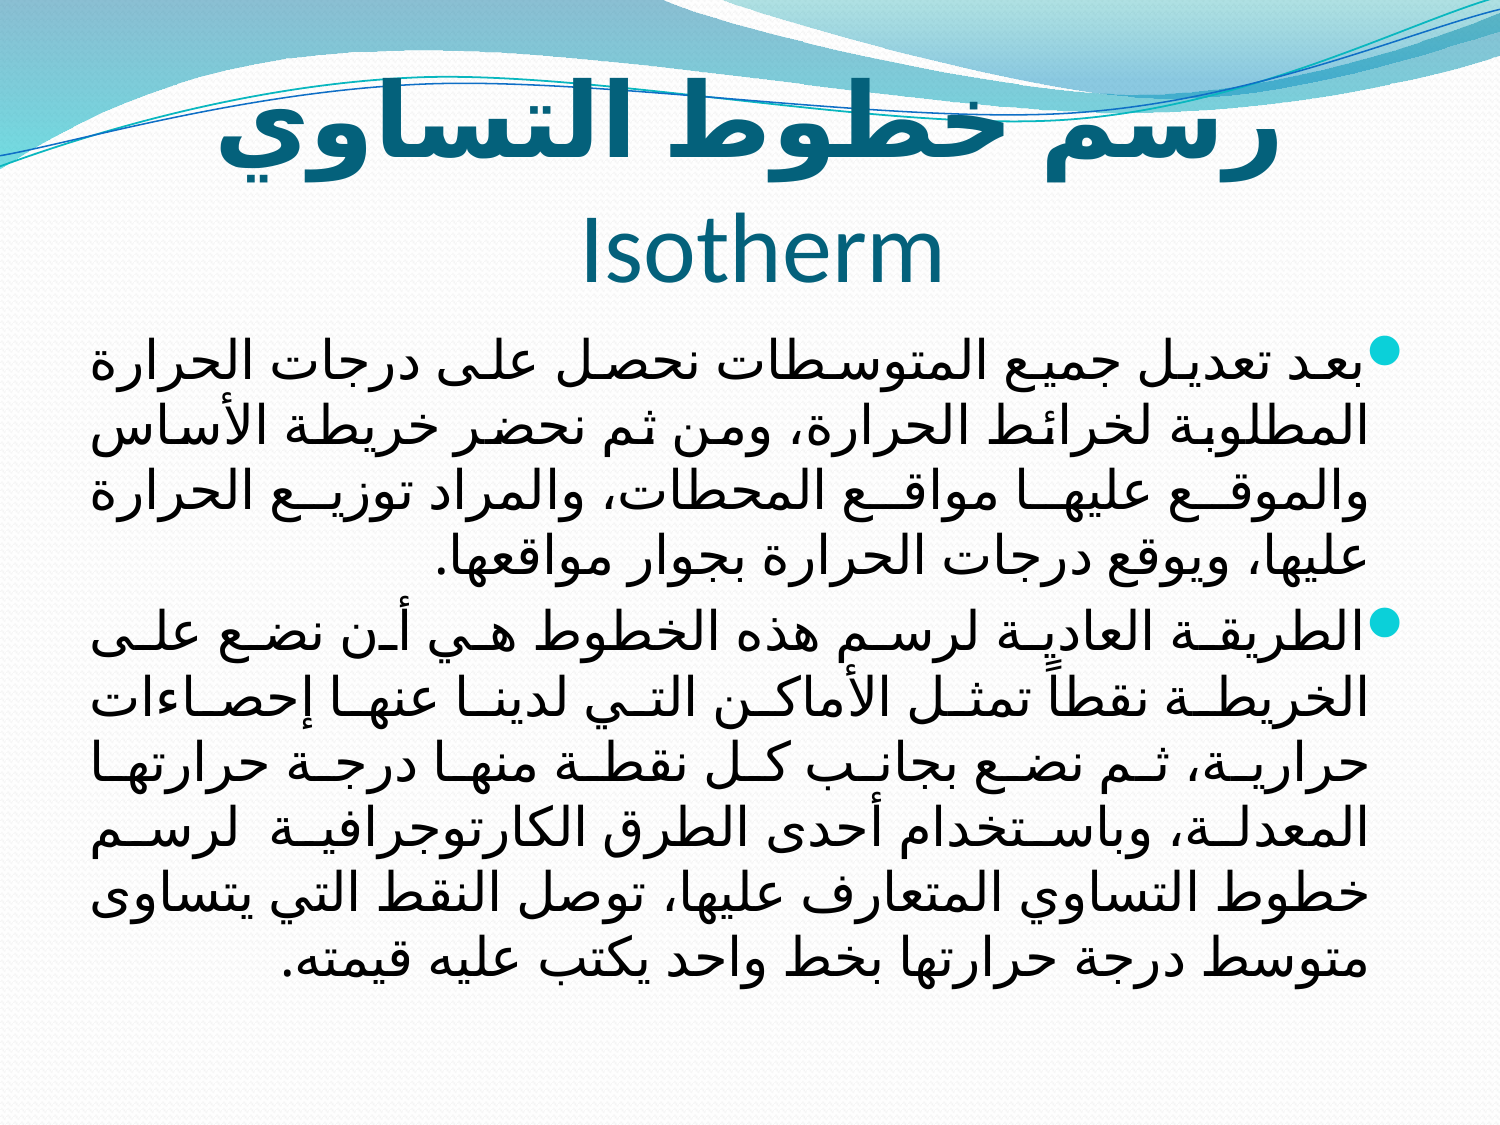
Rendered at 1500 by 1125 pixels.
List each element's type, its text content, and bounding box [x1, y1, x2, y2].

list بعد تعديل جميع المتوسطات نحصل على درجات الحرارة المطلوبة لخرائط الحرارة، ومن ثم نحضر خريطة الأساس والموقع عليها مواقع المحطات، والمراد توزيع الحرارة عليها، ويوقع درجات الحرارة بجوار مواقعها. الطريقة العادية لرسم هذه الخطوط هي أن نضع على الخريطة نقطاً تمثل الأماكن التي لدينا عنها إحصاءات حرارية، ثم نضع بجانب كل نقطة منها درجة حرارتها المعدلة، وباستخدام أحدى الطرق الكارتوجرافية لرسم خطوط التساوي المتعارف عليها، توصل النقط التي يتساوى متوسط درجة حرارتها بخط واحد يكتب عليه قيمته. [75, 317, 1425, 1038]
title رسم خطوط التساوي Isotherm [75, 115, 1425, 303]
